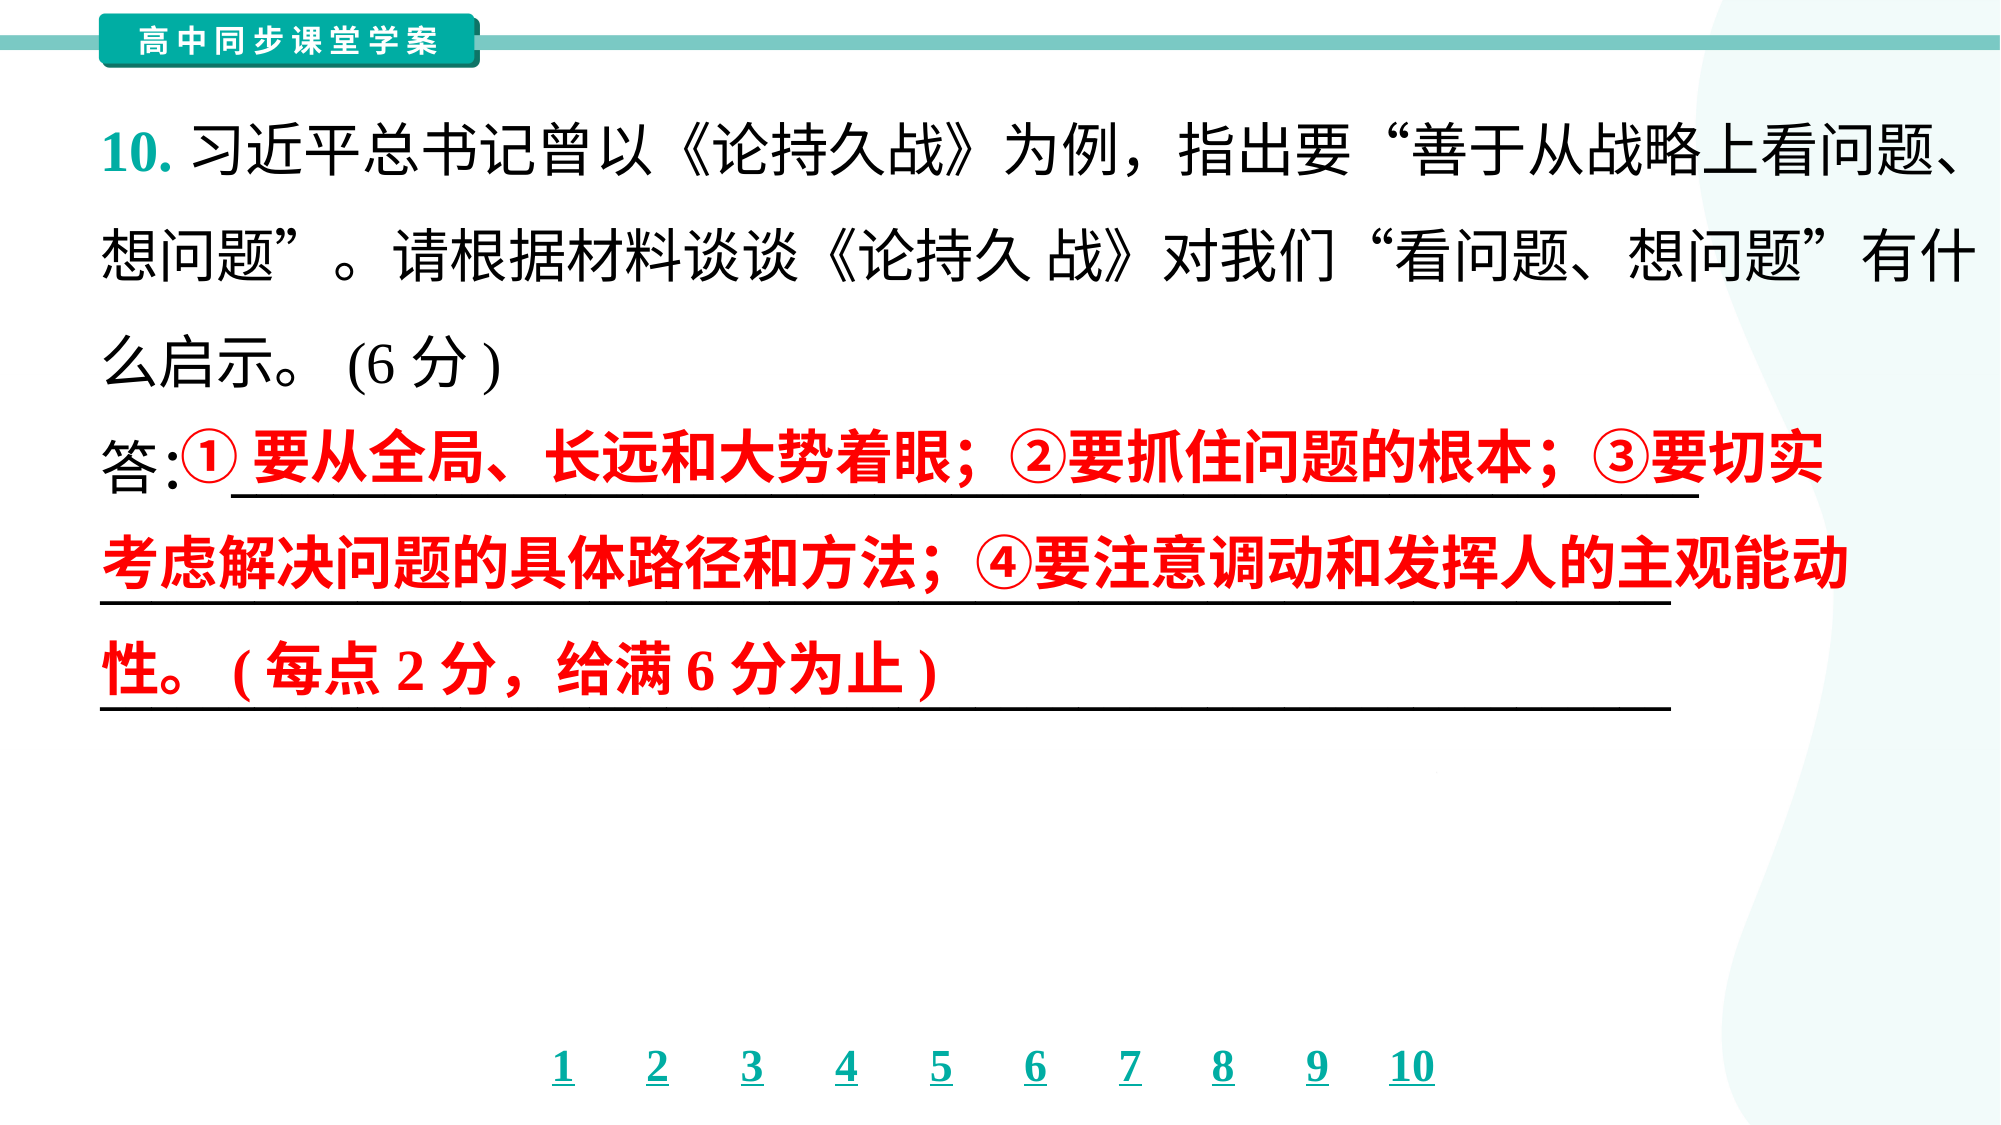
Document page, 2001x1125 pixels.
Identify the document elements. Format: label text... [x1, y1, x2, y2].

text_box 10.习近平总书记曾以《论持久战》为例，指出要“善于从战略上看问题、 想问题”。请根据材料谈谈《论持久 战》对我们“看问题、想问题”有什 么启示。(6分) 答：_________________________________________________________ _____________________________________________________________ _____________________________________________________________ [100, 76, 1899, 821]
text_box ①要从全局、长远和大势着眼；②要抓住问题的根本；③要切实 考虑解决问题的具体路径和方法；④要注意调动和发挥人的主观能动 性。(每点2分，给满6分为止) [101, 383, 1901, 915]
picture [0, 0, 2000, 1125]
